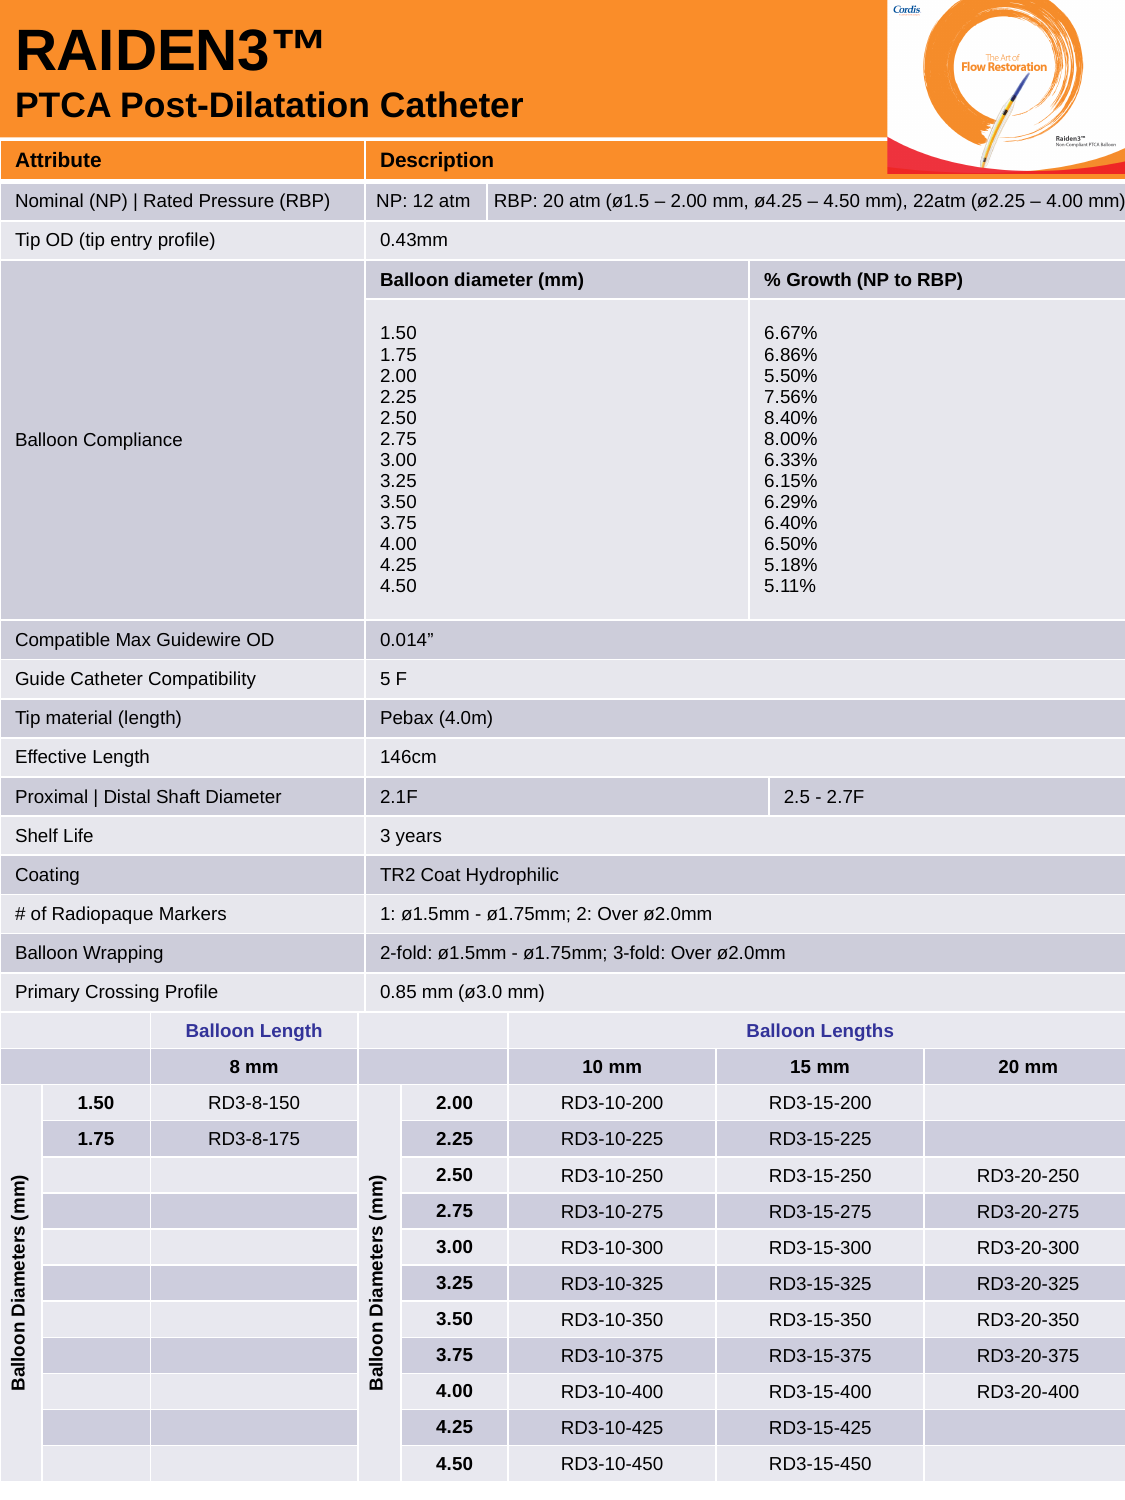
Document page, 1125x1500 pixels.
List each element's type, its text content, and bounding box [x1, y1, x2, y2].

table_cell Tip OD (tip entry profile) [1, 222, 364, 259]
table_cell Pebax (4.0m) [366, 700, 1125, 737]
table_cell [151, 1374, 357, 1409]
table_cell 3.75 [402, 1338, 507, 1373]
table_cell 2.50 [402, 1158, 507, 1192]
title RAIDEN3™ PTCA Post-Dilatation Catheter [0, 0, 885, 138]
table_cell RD3-15-250 [717, 1158, 923, 1192]
table_cell RD3-10-425 [509, 1410, 715, 1445]
table_cell 2.5 - 2.7F [770, 778, 1125, 815]
table_cell 4.00 [402, 1374, 507, 1409]
table_cell RD3-10-325 [509, 1266, 715, 1300]
table_cell [43, 1446, 150, 1481]
table_cell 2.75 [402, 1194, 507, 1228]
table_cell [151, 1410, 357, 1445]
table_cell 3 years [366, 817, 1125, 854]
table_cell [151, 1194, 357, 1228]
table_header Balloon Length [151, 1013, 357, 1048]
table_cell RD3-15-375 [717, 1338, 923, 1373]
table_cell Guide Catheter Compatibility [1, 660, 364, 698]
table_cell Primary Crossing Profile [1, 974, 364, 1011]
table_cell 8 mm [151, 1049, 357, 1084]
table_header [359, 1013, 507, 1048]
table_header [1, 1013, 150, 1048]
table_cell [43, 1158, 150, 1192]
table_cell Balloon Diameters (mm) [359, 1085, 400, 1481]
table_cell 0.85 mm (ø3.0 mm) [366, 974, 1125, 1011]
table_cell [925, 1121, 1125, 1156]
table_cell RD3-10-300 [509, 1230, 715, 1264]
table_cell 146cm [366, 739, 1125, 776]
table_cell 1.75 [43, 1121, 150, 1156]
table_cell % Growth (NP to RBP) [750, 261, 1125, 298]
table_cell RD3-10-350 [509, 1302, 715, 1337]
table_cell [43, 1374, 150, 1409]
table_cell RD3-8-175 [151, 1121, 357, 1156]
table_cell [925, 1446, 1125, 1481]
table_header Attribute [1, 141, 364, 179]
table_cell RD3-15-225 [717, 1121, 923, 1156]
table_cell 1.50 [43, 1085, 150, 1120]
table_cell [151, 1302, 357, 1337]
table_cell Compatible Max Guidewire OD [1, 621, 364, 659]
table_cell 1.50 1.75 2.00 2.25 2.50 2.75 3.00 3.25 3.50 3.75 4.00 4.25 4.50 [366, 300, 748, 619]
table_cell Balloon diameter (mm) [366, 261, 748, 298]
table_cell Proximal | Distal Shaft Diameter [1, 778, 364, 815]
table_cell RD3-15-350 [717, 1302, 923, 1337]
table_cell [43, 1410, 150, 1445]
table_cell RD3-20-250 [925, 1158, 1125, 1192]
table_cell RD3-10-200 [509, 1085, 715, 1120]
table_cell [925, 1410, 1125, 1445]
table_cell RD3-15-425 [717, 1410, 923, 1445]
table_cell RD3-20-350 [925, 1302, 1125, 1337]
table_cell [151, 1158, 357, 1192]
table_cell [151, 1338, 357, 1373]
table_cell 2-fold: ø1.5mm - ø1.75mm; 3-fold: Over ø2.0mm [366, 934, 1125, 972]
table_cell RD3-15-325 [717, 1266, 923, 1300]
table_cell RD3-20-325 [925, 1266, 1125, 1300]
table_cell [43, 1302, 150, 1337]
table_cell RD3-20-400 [925, 1374, 1125, 1409]
table_cell RD3-10-375 [509, 1338, 715, 1373]
table_cell RD3-10-250 [509, 1158, 715, 1192]
table_cell TR2 Coat Hydrophilic [366, 856, 1125, 894]
table_cell [43, 1338, 150, 1373]
table_cell Nominal (NP) | Rated Pressure (RBP) [1, 184, 364, 220]
table_cell RD3-15-300 [717, 1230, 923, 1264]
table_cell RBP: 20 atm (ø1.5 – 2.00 mm, ø4.25 – 4.50 mm), 22atm (ø2.25 – 4.00 mm) [488, 184, 1125, 220]
table_cell RD3-20-375 [925, 1338, 1125, 1373]
table_cell 15 mm [717, 1049, 923, 1084]
table_cell RD3-8-150 [151, 1085, 357, 1120]
table_cell Balloon Diameters (mm) [1, 1085, 41, 1481]
table_cell [359, 1049, 507, 1084]
table_cell Coating [1, 856, 364, 894]
table_cell 2.1F [366, 778, 768, 815]
table_cell RD3-10-275 [509, 1194, 715, 1228]
table_cell RD3-20-300 [925, 1230, 1125, 1264]
table_cell [151, 1446, 357, 1481]
table_cell RD3-10-225 [509, 1121, 715, 1156]
table_cell RD3-15-200 [717, 1085, 923, 1120]
table_cell 4.25 [402, 1410, 507, 1445]
table_cell RD3-15-450 [717, 1446, 923, 1481]
table_cell [151, 1266, 357, 1300]
table_cell 3.50 [402, 1302, 507, 1337]
table_cell RD3-10-450 [509, 1446, 715, 1481]
table_cell 2.00 [402, 1085, 507, 1120]
table_cell 3.25 [402, 1266, 507, 1300]
table_cell 4.50 [402, 1446, 507, 1481]
table_cell 2.25 [402, 1121, 507, 1156]
table_cell NP: 12 atm [366, 184, 486, 220]
table_cell 20 mm [925, 1049, 1125, 1084]
table_cell [925, 1085, 1125, 1120]
table_cell 5 F [366, 660, 1125, 698]
table_cell RD3-15-275 [717, 1194, 923, 1228]
table_cell # of Radiopaque Markers [1, 895, 364, 933]
table_cell 0.43mm [366, 222, 1125, 259]
table_cell [43, 1230, 150, 1264]
picture [887, 0, 1125, 175]
table_cell Tip material (length) [1, 700, 364, 737]
table_cell [151, 1230, 357, 1264]
table_cell 0.014” [366, 621, 1125, 659]
table_cell RD3-20-275 [925, 1194, 1125, 1228]
table_cell Balloon Compliance [1, 261, 364, 619]
table_cell 3.00 [402, 1230, 507, 1264]
table_header Balloon Lengths [509, 1013, 1125, 1048]
table_cell [43, 1266, 150, 1300]
table_cell [43, 1194, 150, 1228]
table_cell [1, 1049, 150, 1084]
table_cell 1: ø1.5mm - ø1.75mm; 2: Over ø2.0mm [366, 895, 1125, 933]
table_cell RD3-15-400 [717, 1374, 923, 1409]
table_cell Shelf Life [1, 817, 364, 854]
table_header Description [366, 141, 883, 179]
table_cell 6.67% 6.86% 5.50% 7.56% 8.40% 8.00% 6.33% 6.15% 6.29% 6.40% 6.50% 5.18% 5.11% [750, 300, 1125, 619]
table_cell Effective Length [1, 739, 364, 776]
table_cell 10 mm [509, 1049, 715, 1084]
table_cell RD3-10-400 [509, 1374, 715, 1409]
table_cell Balloon Wrapping [1, 934, 364, 972]
